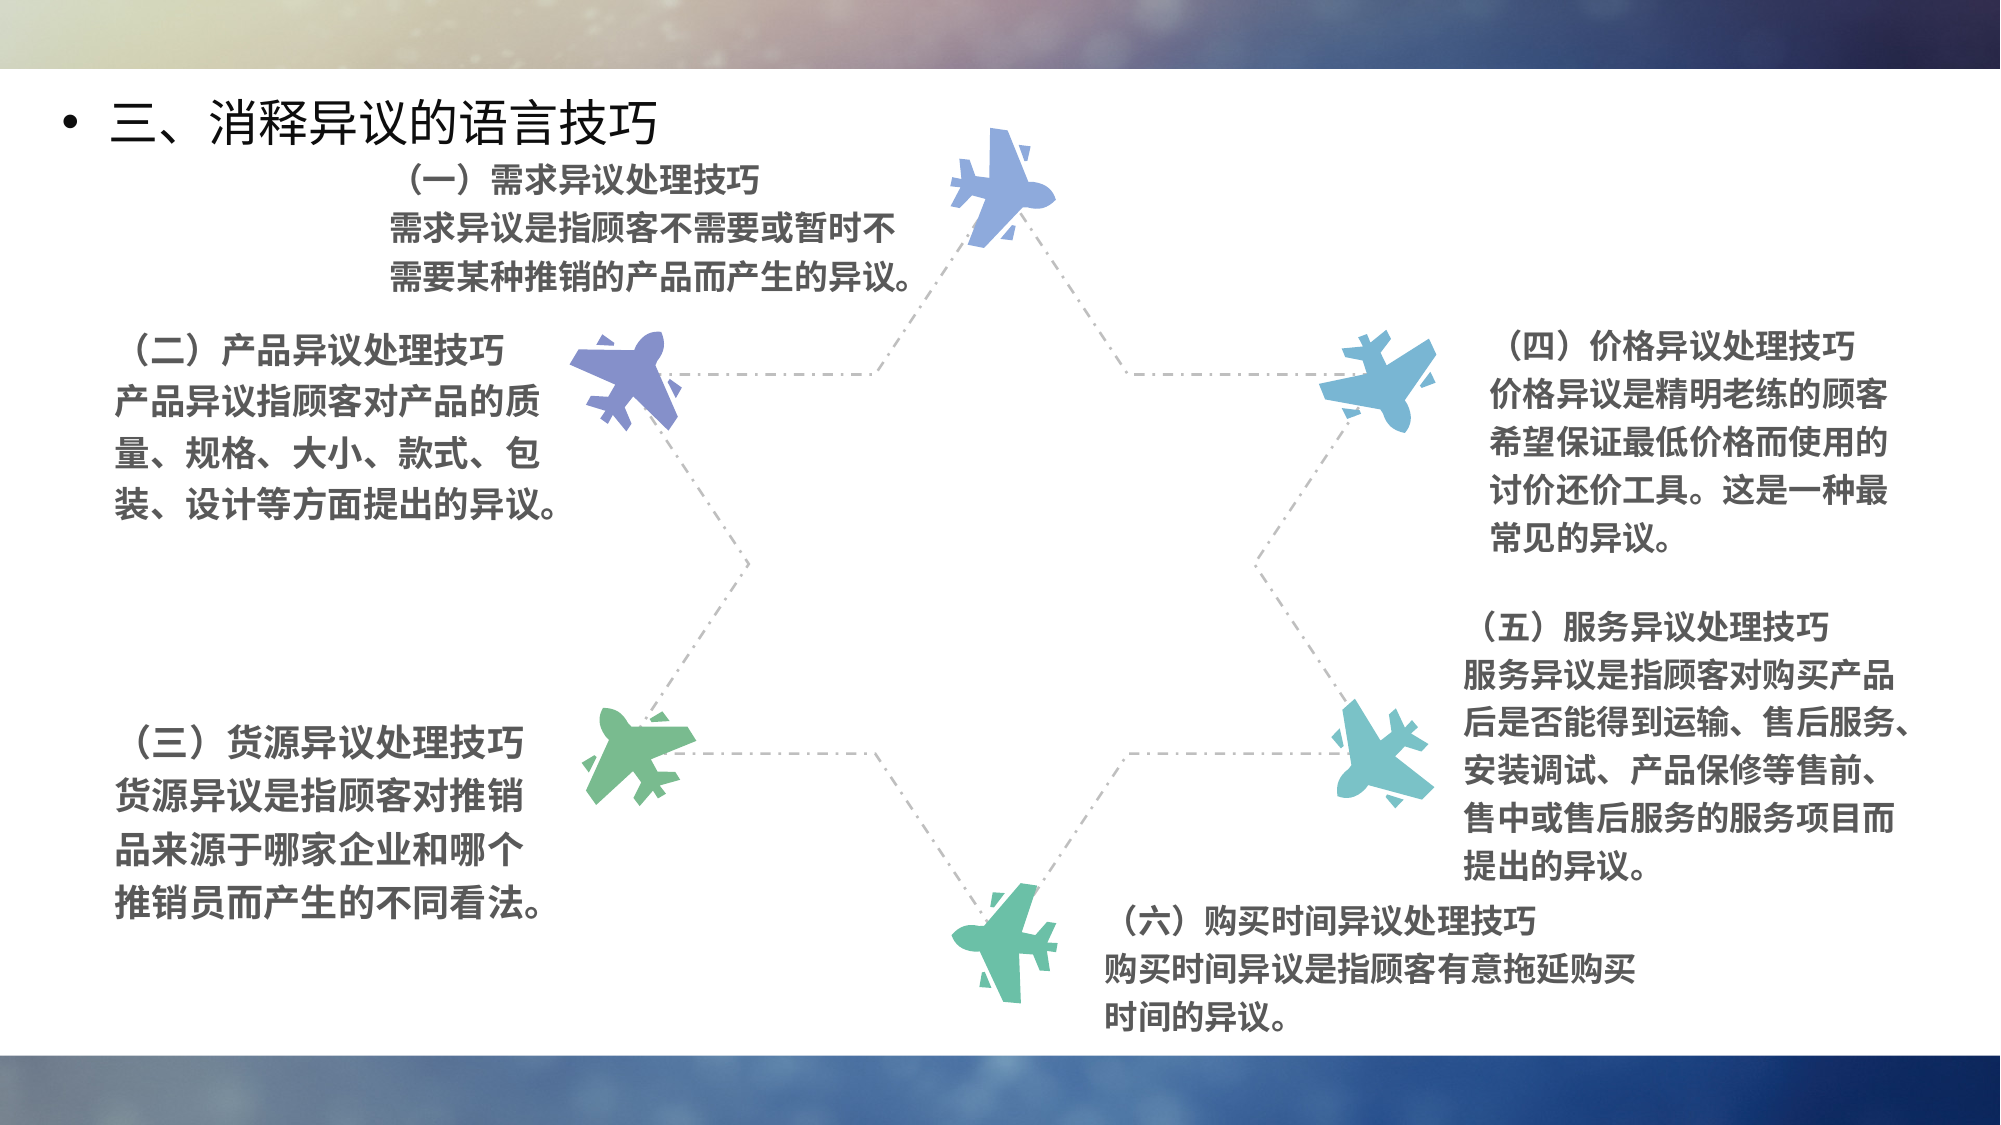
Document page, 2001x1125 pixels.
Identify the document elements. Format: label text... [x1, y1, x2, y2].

text_box [950, 127, 1056, 248]
picture [0, 1056, 2000, 1125]
text_box （一）需求异议处理技巧 需求异议是指顾客不需要或暂时不需要某种推销的产品而产生的异议。 [374, 124, 913, 322]
text_box [1385, 794, 1404, 809]
text_box [667, 378, 682, 399]
text_box （六）购买时间异议处理技巧 购买时间异议是指顾客有意拖延购买时间的异议。 [1090, 878, 1660, 1050]
text_box [1331, 728, 1344, 749]
picture [0, 0, 2000, 69]
text_box （二）产品异议处理技巧 产品异议指顾客对产品的质量、规格、大小、款式、包装、设计等方面提出的异议。 [99, 311, 573, 533]
text_box [951, 883, 1058, 1004]
text_box [1318, 329, 1437, 433]
text_box （四）价格异议处理技巧 价格异议是精明老练的顾客希望保证最低价格而使用的讨价还价工具。这是一种最常见的异议。 [1475, 311, 1916, 564]
text_box [585, 707, 697, 807]
text_box 三、消释异议的语言技巧 [46, 84, 691, 160]
text_box [1337, 698, 1435, 800]
text_box [581, 755, 597, 773]
text_box [639, 212, 1361, 922]
text_box （三）货源异议处理技巧 货源异议是指顾客对推销品来源于哪家企业和哪个推销员而产生的不同看法。 [99, 691, 541, 944]
text_box [573, 331, 678, 432]
text_box （五）服务异议处理技巧 服务异议是指顾客对购买产品后是否能得到运输、售后服务、安装调试、产品保修等售前、售中或售后服务的服务项目而提出的异议。 [1449, 592, 1939, 891]
